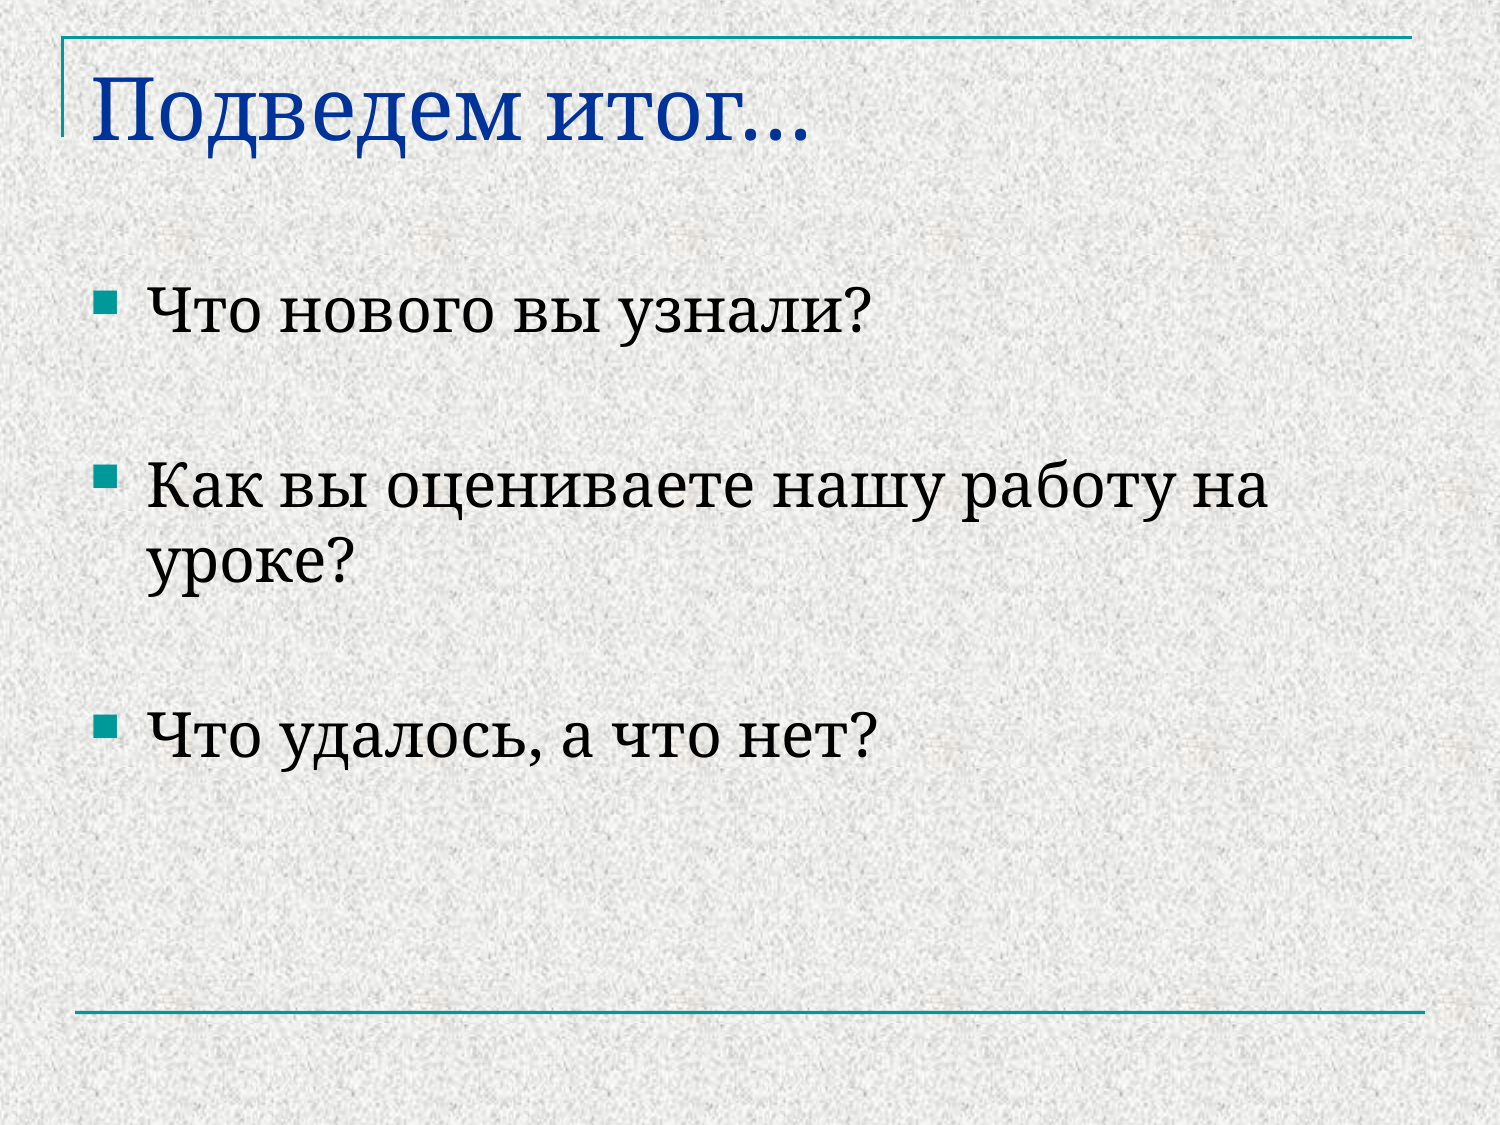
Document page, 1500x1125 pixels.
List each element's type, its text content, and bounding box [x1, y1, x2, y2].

title Подведем итог… [74, 45, 1426, 233]
list Что нового вы узнали? Как вы оцениваете нашу работу на уроке? Что удалось, а что нет? [74, 262, 1426, 1006]
picture [0, 0, 1500, 1125]
